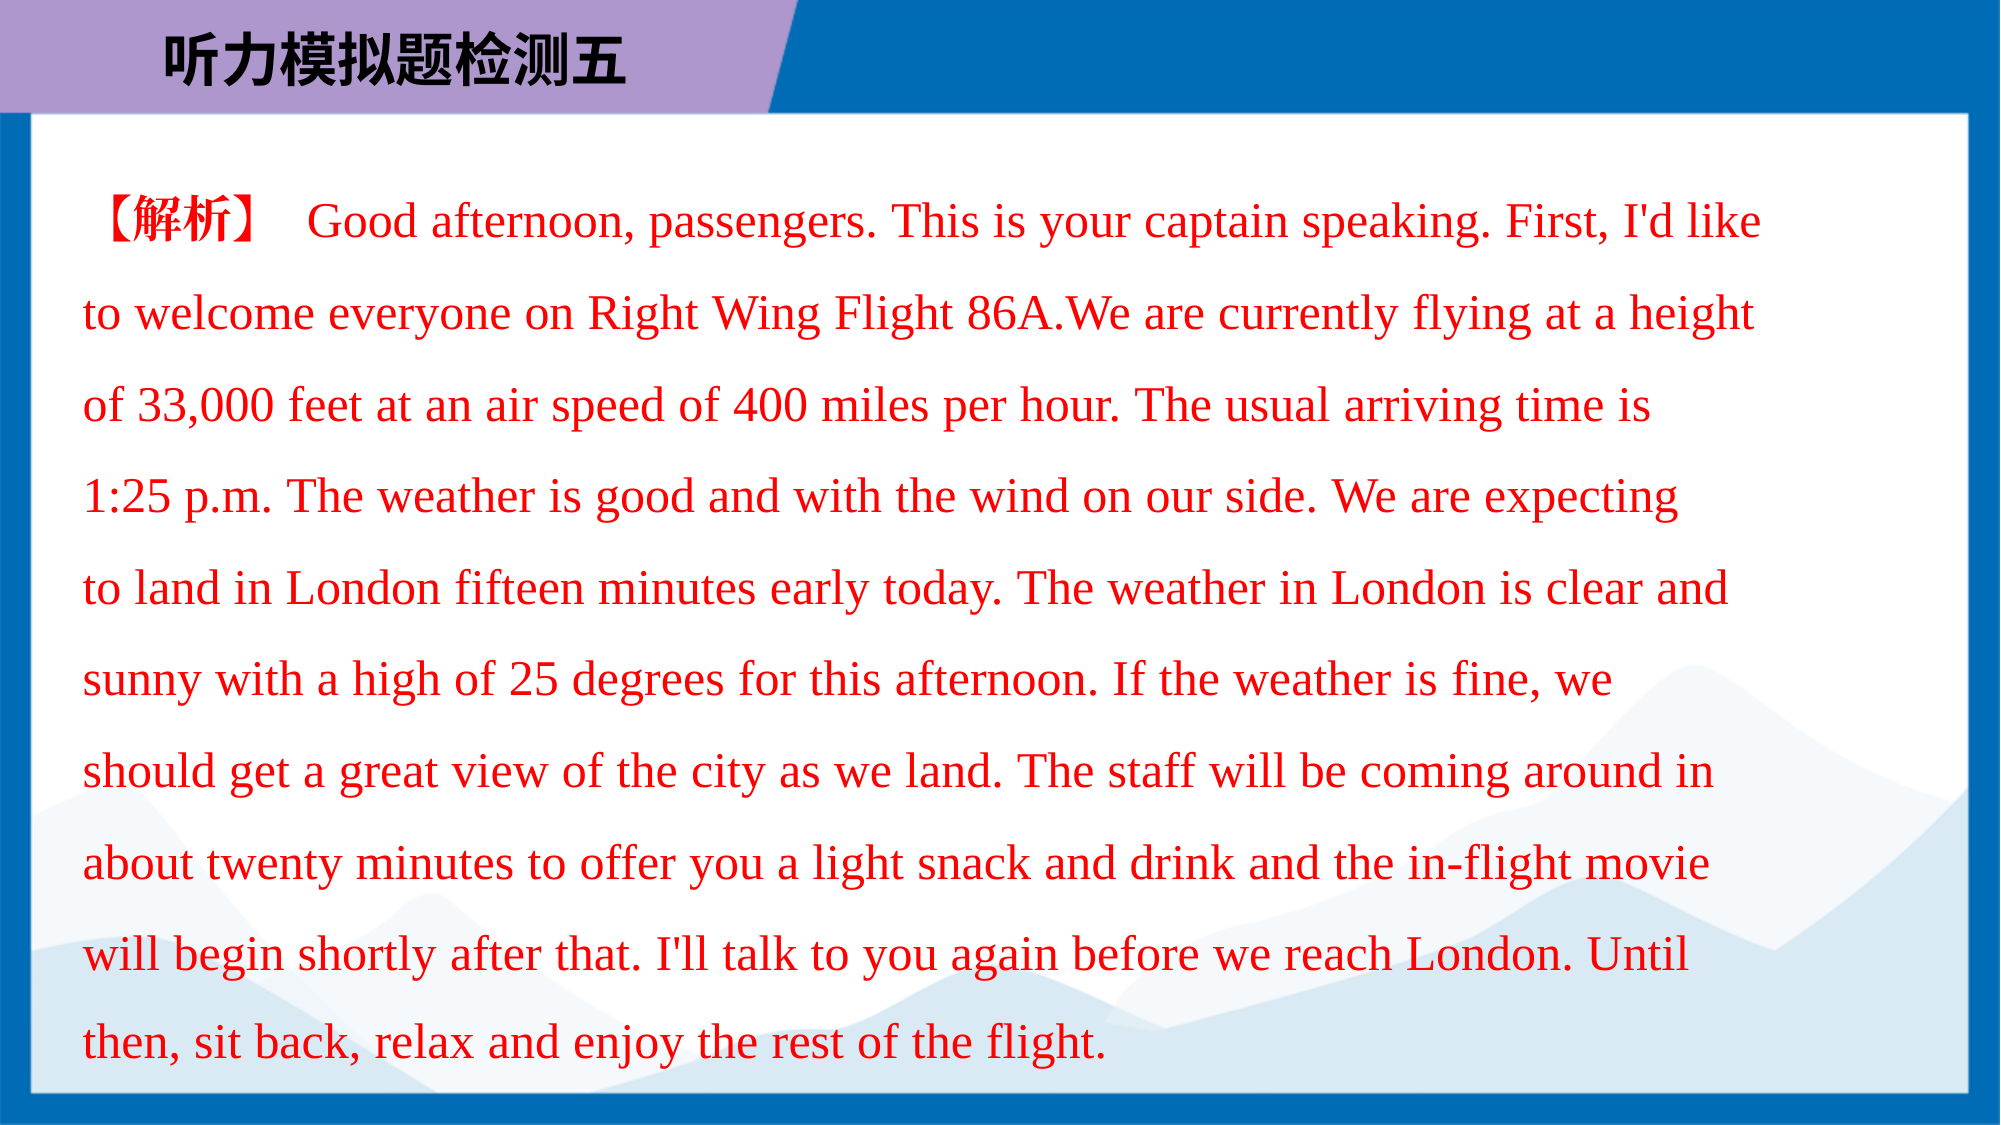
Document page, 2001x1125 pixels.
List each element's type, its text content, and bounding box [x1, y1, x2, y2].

picture [0, 0, 2000, 1125]
text_box 【解析】 Good afternoon, passengers. This is your captain speaking. First, I'd like to welcome everyone on Right Wing Flight 86A.We are currently flying at a height of 33,000 feet at an air speed of 400 miles per hour. The usual arriving time is 1:25 p.m. The weather is good and with the wind on our side. We are expecting to land in London fifteen minutes early today. The weather in London is clear and sunny with a high of 25 degrees for this afternoon. If the weather is fine, we should get a great view of the city as we land. The staff will be coming around in about twenty minutes to offer you a light snack and drink and the in-flight movie will begin shortly after that. I'll talk to you again before we reach London. Until then, sit back, relax and enjoy the rest of the flight. [82, 155, 1917, 1059]
